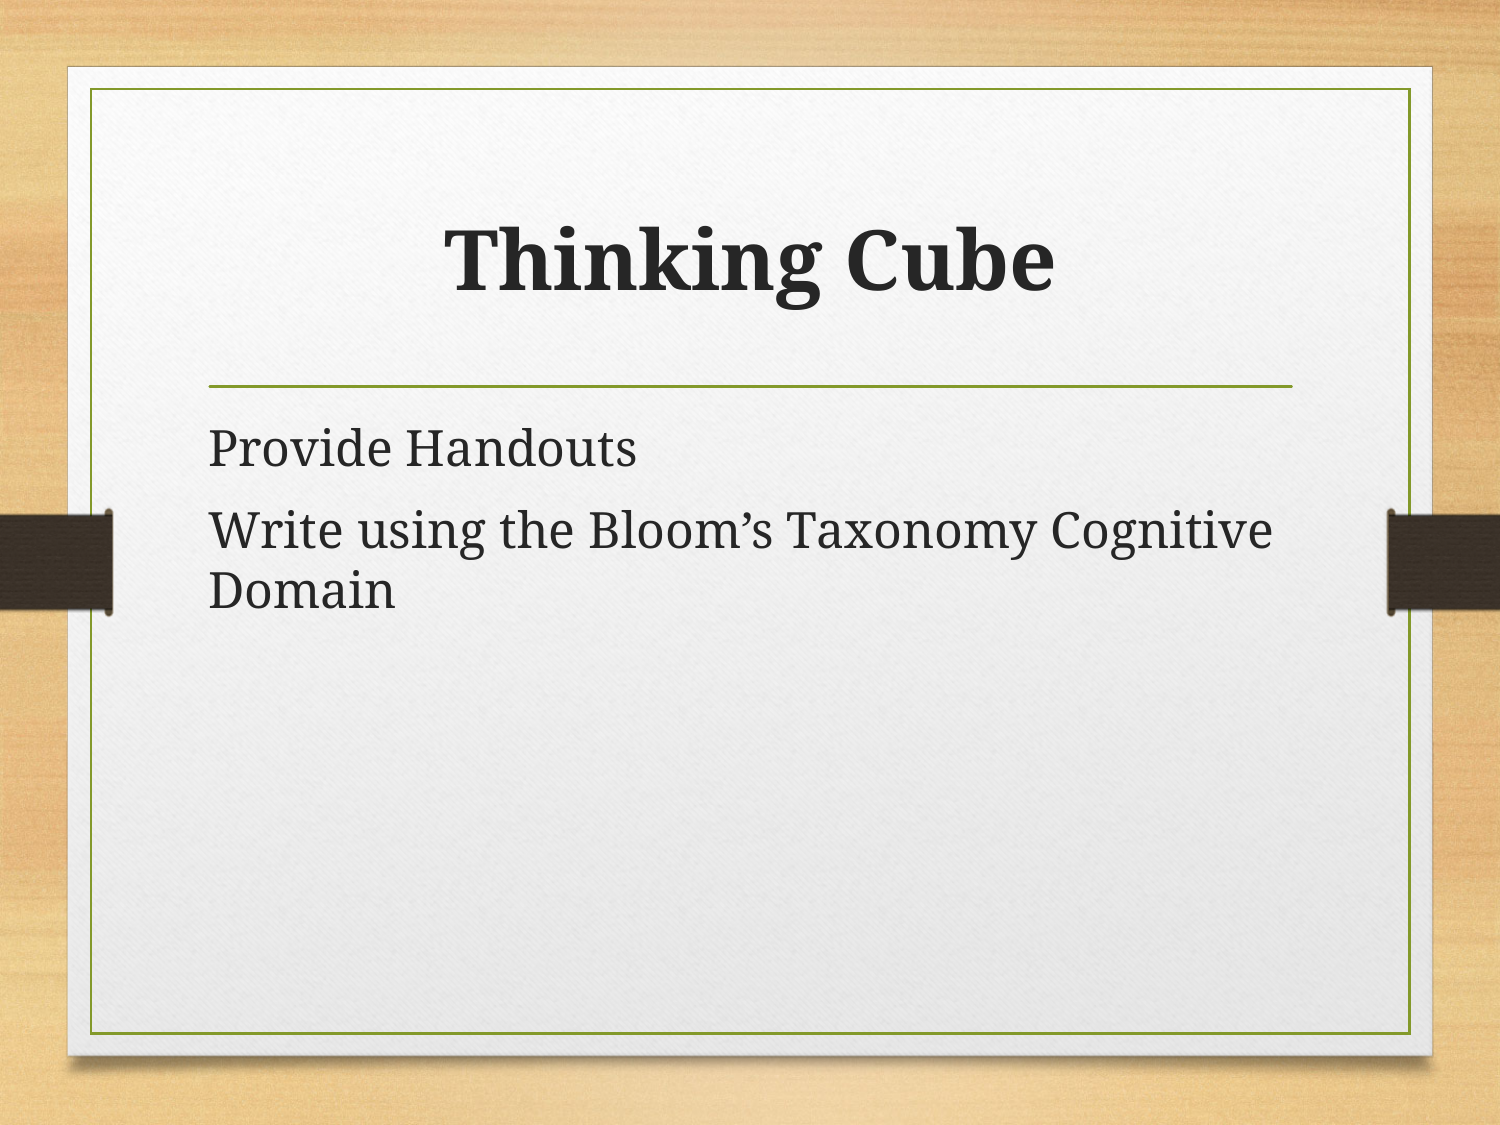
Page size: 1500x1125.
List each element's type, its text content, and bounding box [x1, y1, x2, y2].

title Thinking Cube [193, 150, 1309, 365]
picture [0, 0, 1500, 1125]
list Provide Handouts Write using the Bloom’s Taxonomy Cognitive Domain [193, 408, 1309, 974]
